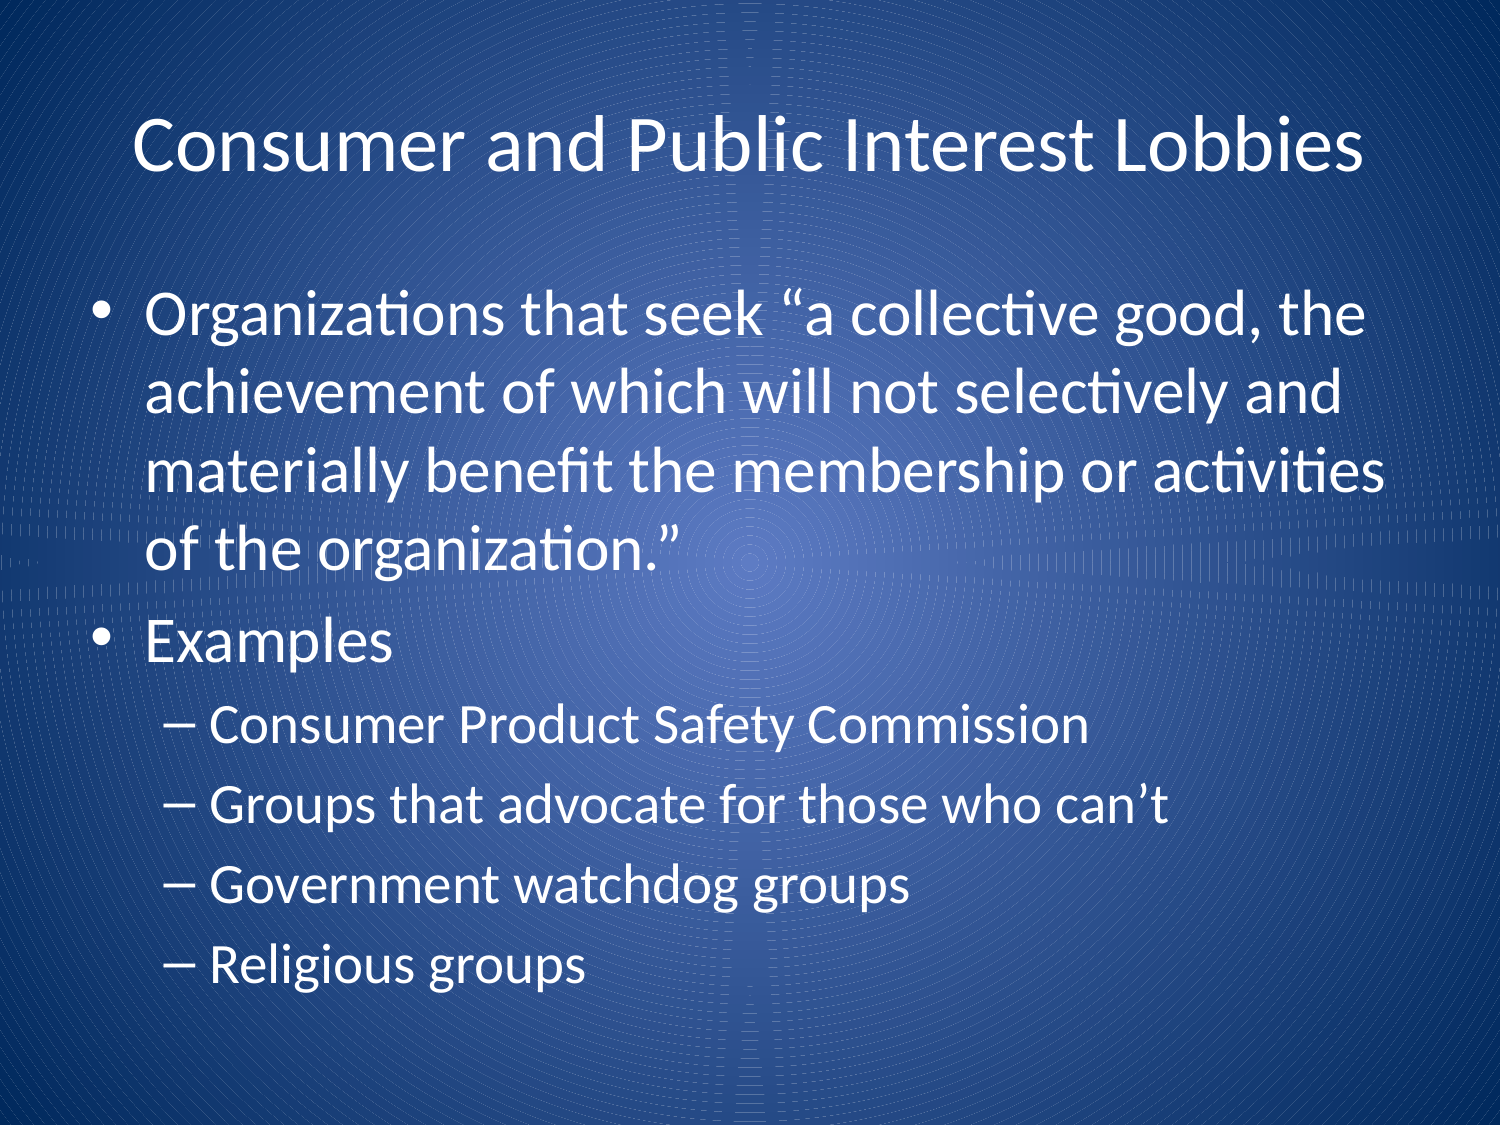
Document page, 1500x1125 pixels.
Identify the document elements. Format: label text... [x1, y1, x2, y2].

title Consumer and Public Interest Lobbies [75, 45, 1425, 233]
list Organizations that seek “a collective good, the achievement of which will not selectively and materially benefit the membership or activities of the organization.” Examples Consumer Product Safety Commission Groups that advocate for those who can’t Government watchdog groups Religious groups [75, 262, 1425, 1005]
